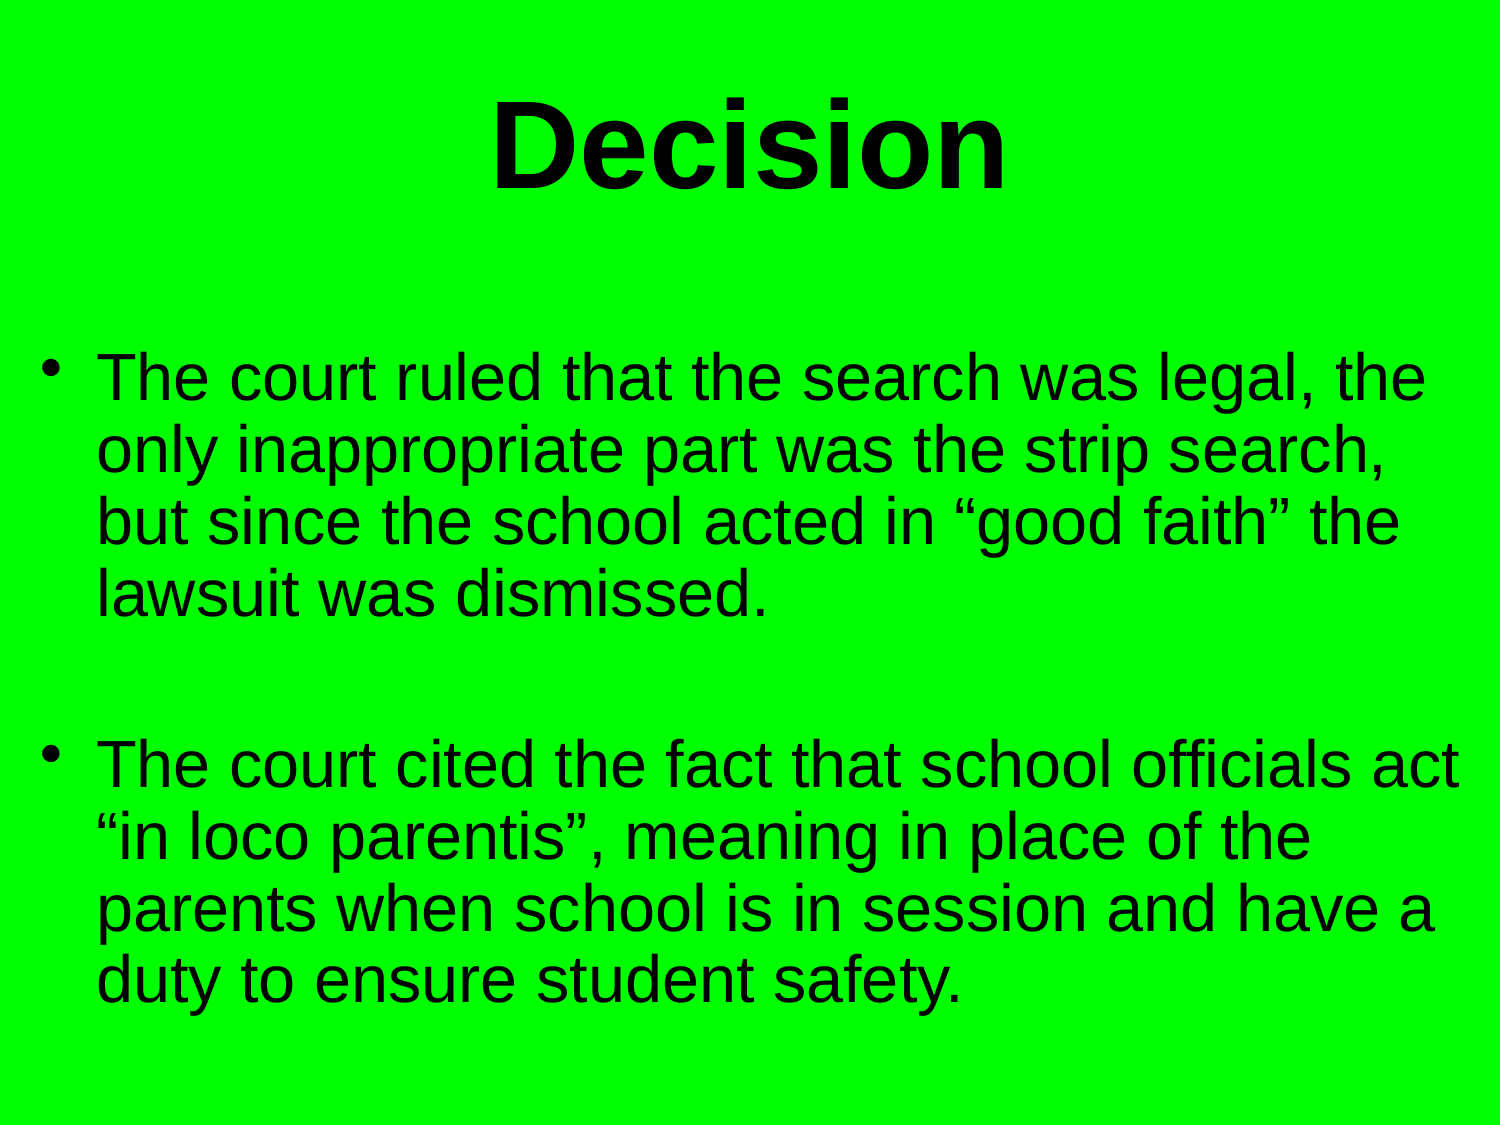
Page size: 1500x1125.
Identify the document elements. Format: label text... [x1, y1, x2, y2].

title Decision [75, 45, 1425, 233]
list The court ruled that the search was legal, the only inappropriate part was the strip search, but since the school acted in “good faith” the lawsuit was dismissed. The court cited the fact that school officials act “in loco parentis”, meaning in place of the parents when school is in session and have a duty to ensure student safety. [24, 262, 1500, 1075]
